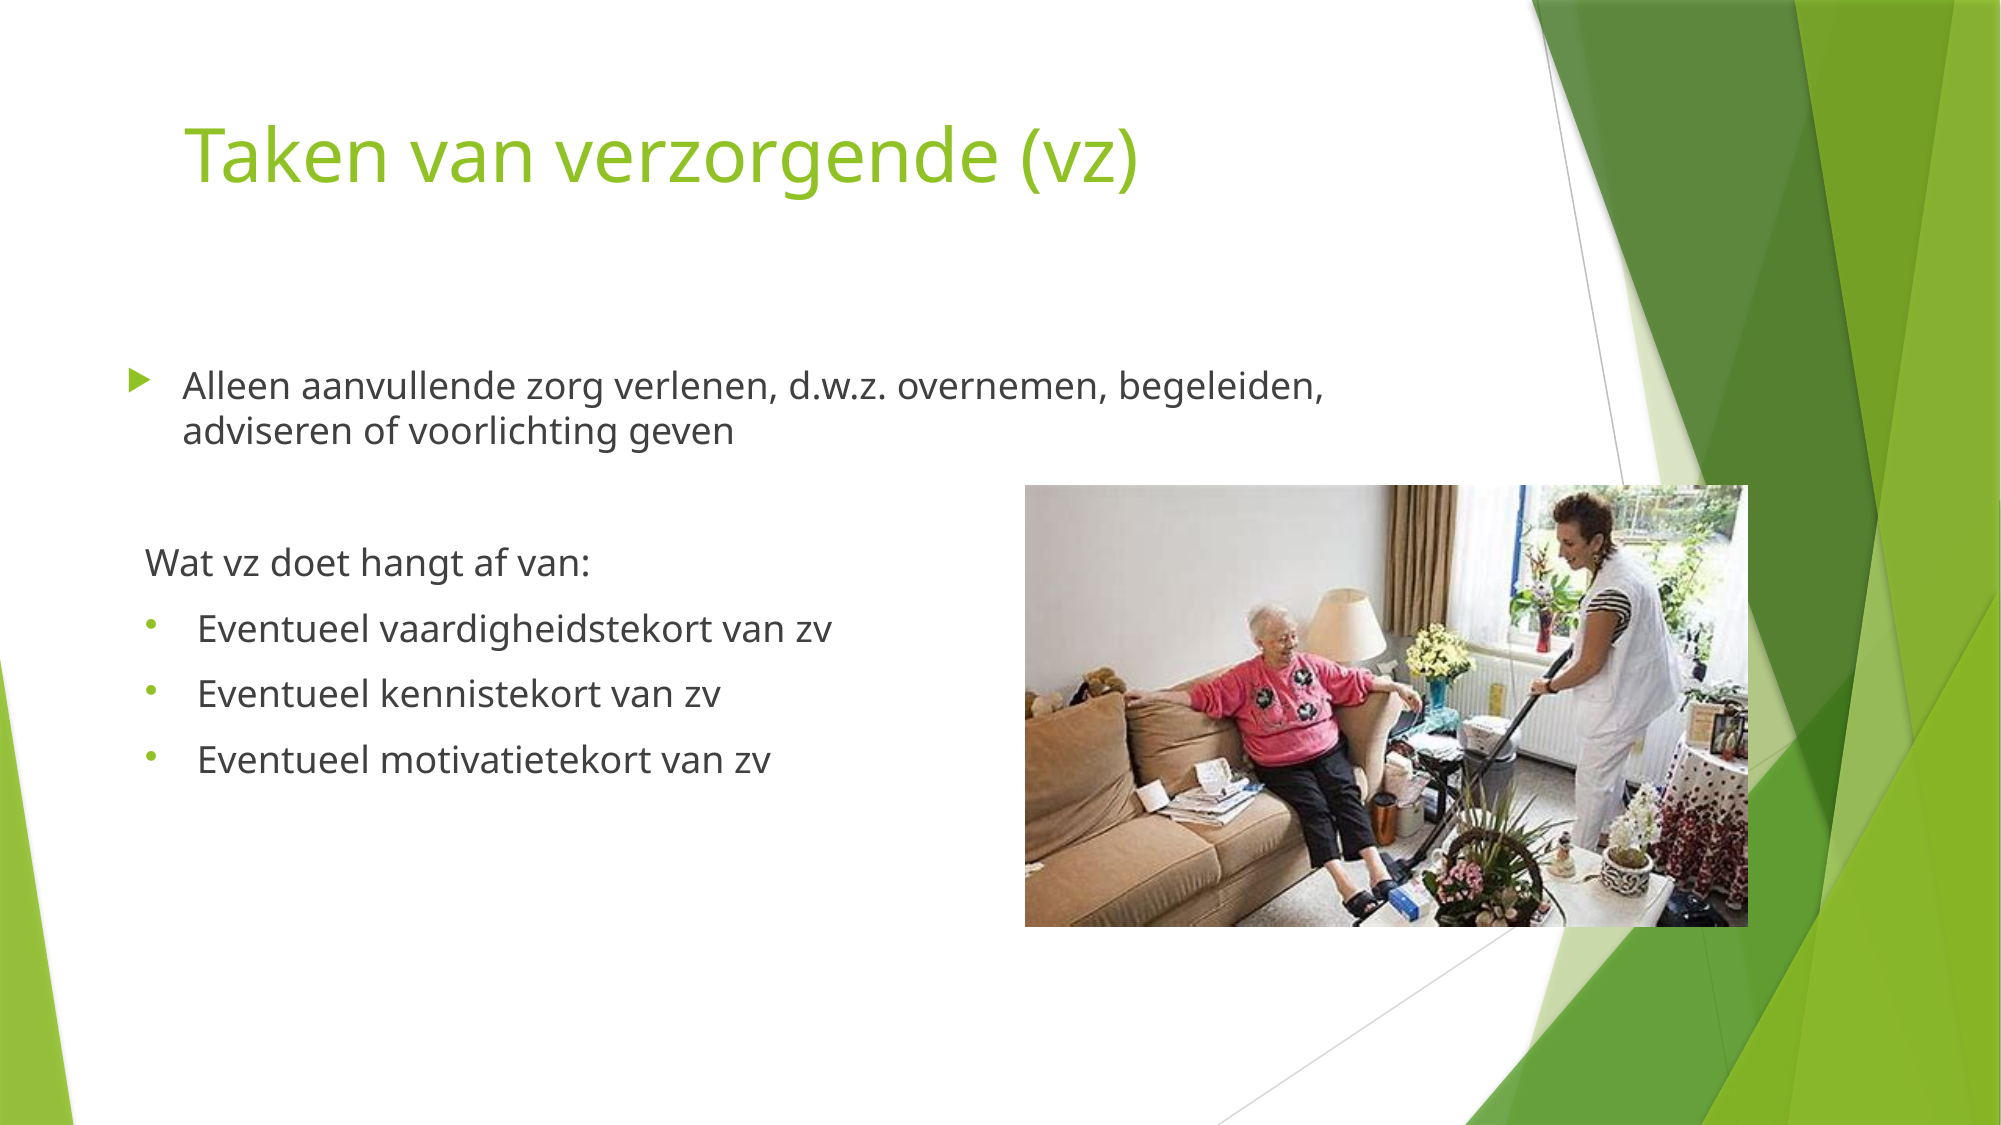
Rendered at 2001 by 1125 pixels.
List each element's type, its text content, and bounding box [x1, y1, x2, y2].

title Taken van verzorgende (vz) [111, 99, 1522, 317]
list Alleen aanvullende zorg verlenen, d.w.z. overnemen, begeleiden, adviseren of voorlichting geven Wat vz doet hangt af van: Eventueel vaardigheidstekort van zv Eventueel kennistekort van zv Eventueel motivatietekort van zv [111, 354, 1522, 992]
picture [1025, 485, 1748, 927]
